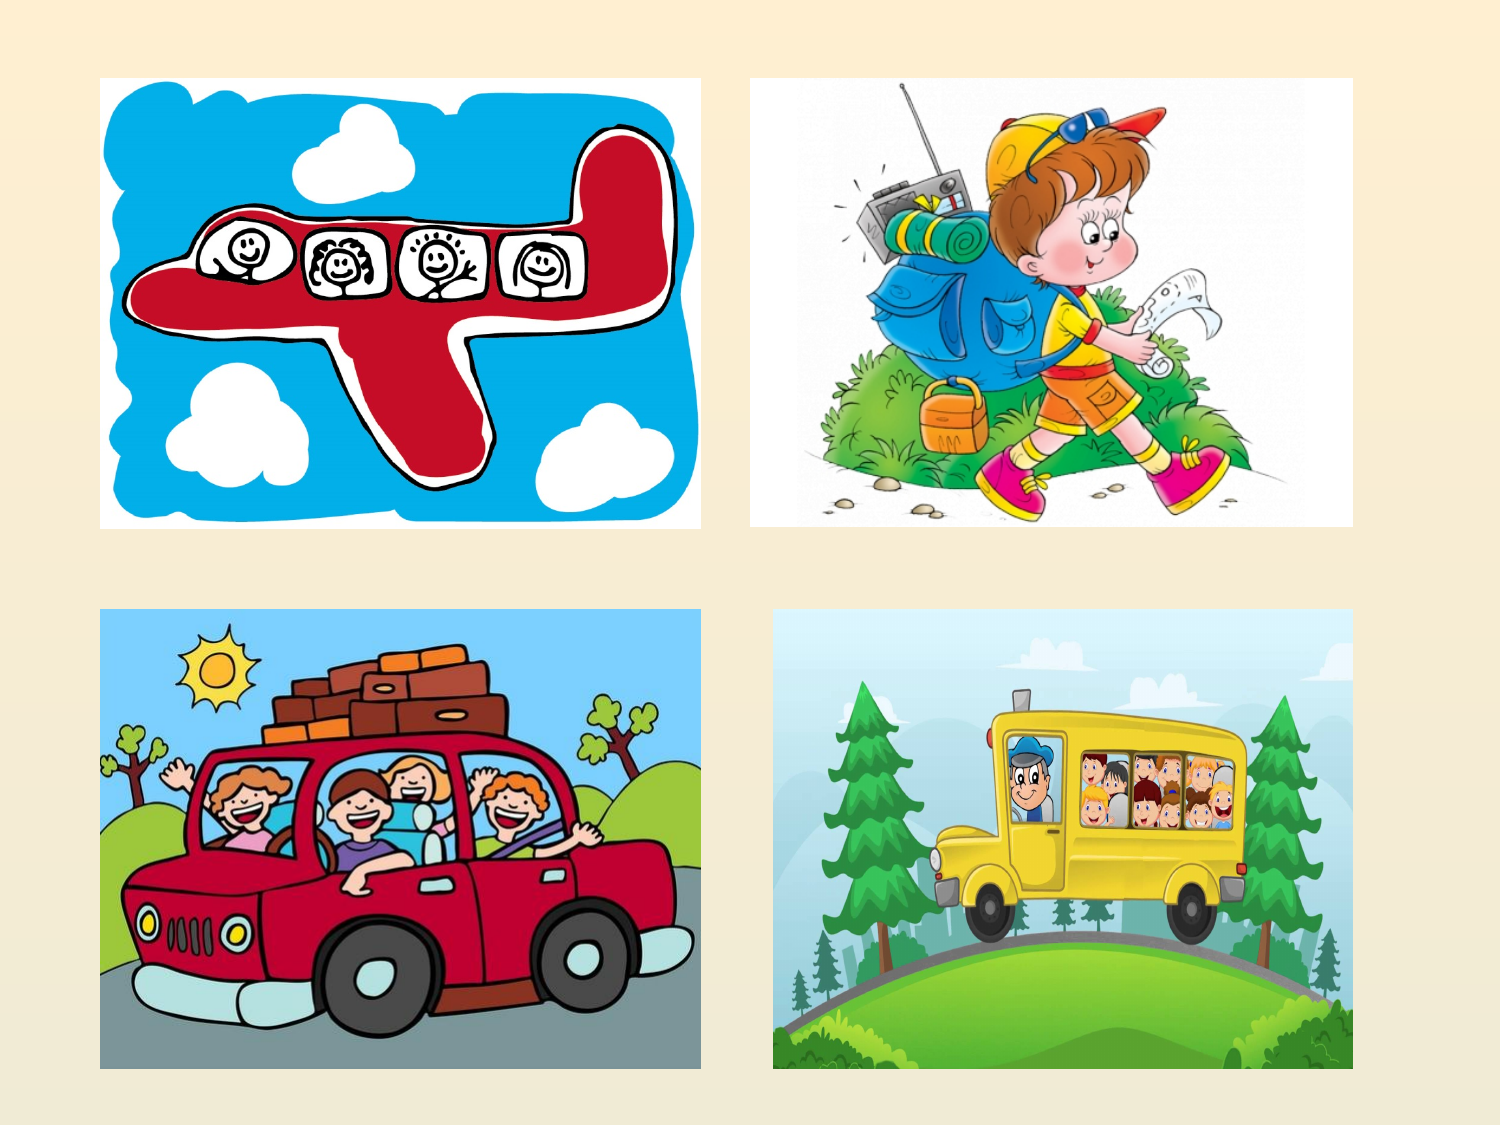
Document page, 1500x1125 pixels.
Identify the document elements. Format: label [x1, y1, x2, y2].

picture [749, 77, 1353, 528]
picture [100, 77, 701, 529]
picture [100, 609, 701, 1069]
picture [773, 609, 1353, 1069]
